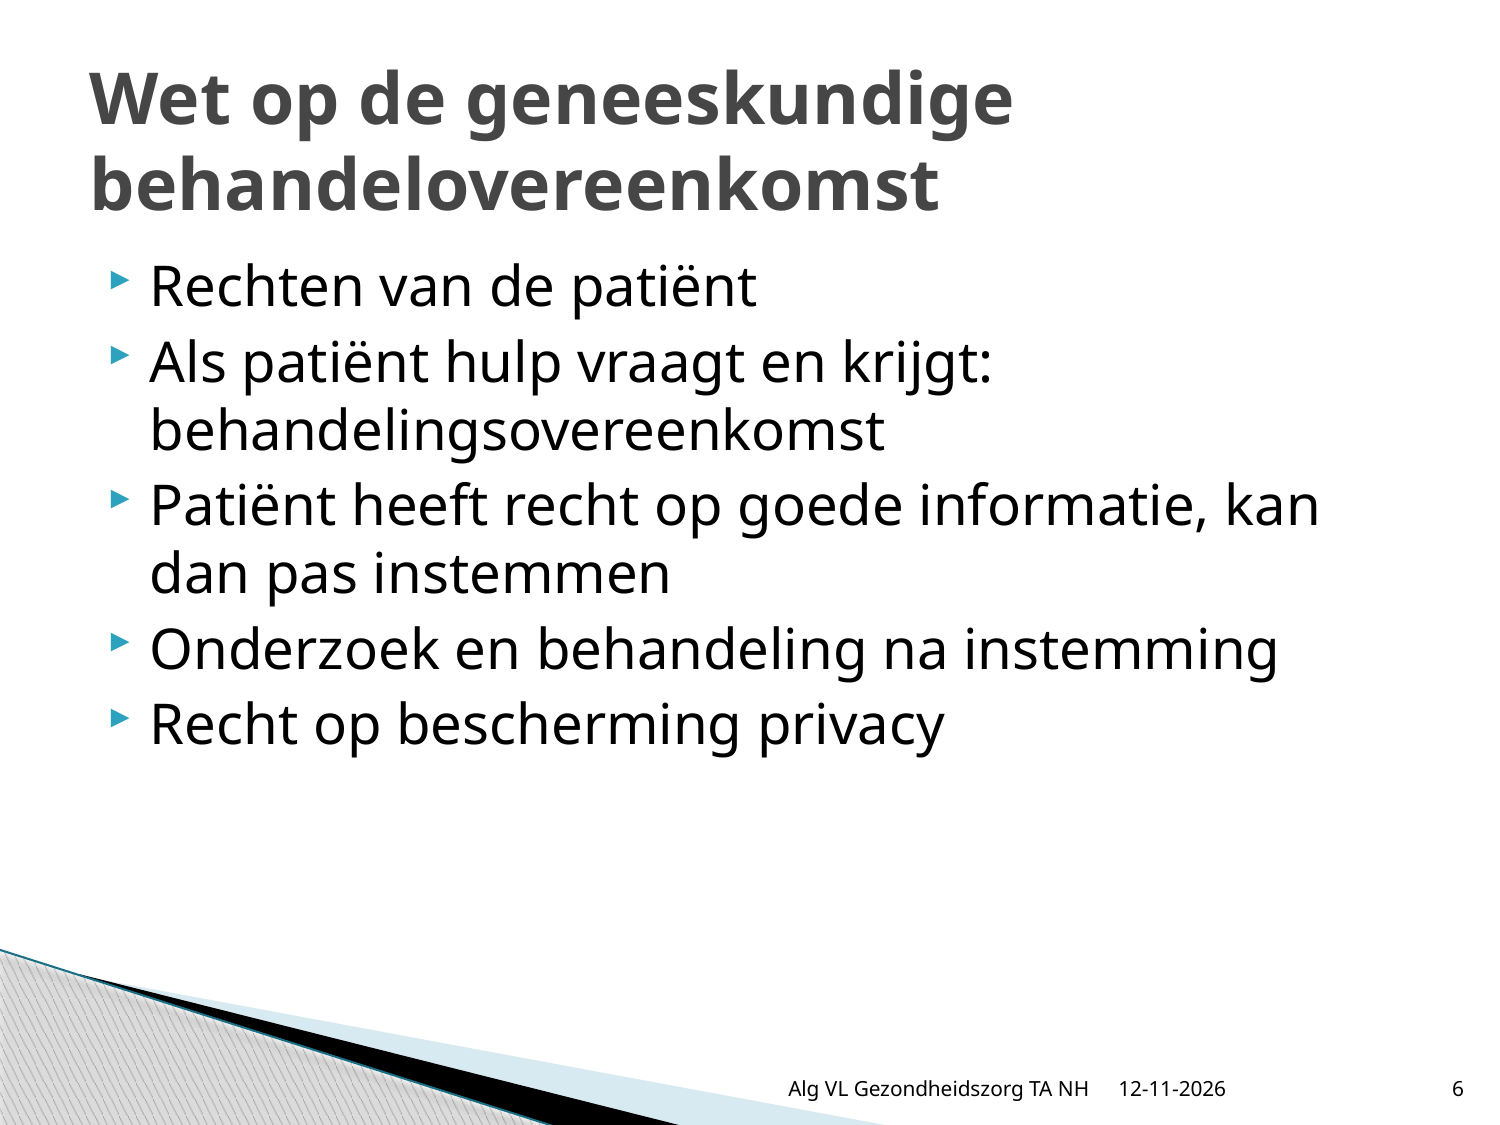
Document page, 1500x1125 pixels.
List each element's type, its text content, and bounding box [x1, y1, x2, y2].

footer Alg VL Gezondheidszorg TA NH [718, 1051, 1105, 1112]
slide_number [1105, 1051, 1418, 1112]
slide_number 6 [1418, 1051, 1479, 1112]
title Wet op de geneeskundige behandelovereenkomst [75, 45, 1425, 233]
list Rechten van de patiënt Als patiënt hulp vraagt en krijgt: behandelingsovereenkomst Patiënt heeft recht op goede informatie, kan dan pas instemmen Onderzoek en behandeling na instemming Recht op bescherming privacy [75, 243, 1425, 986]
